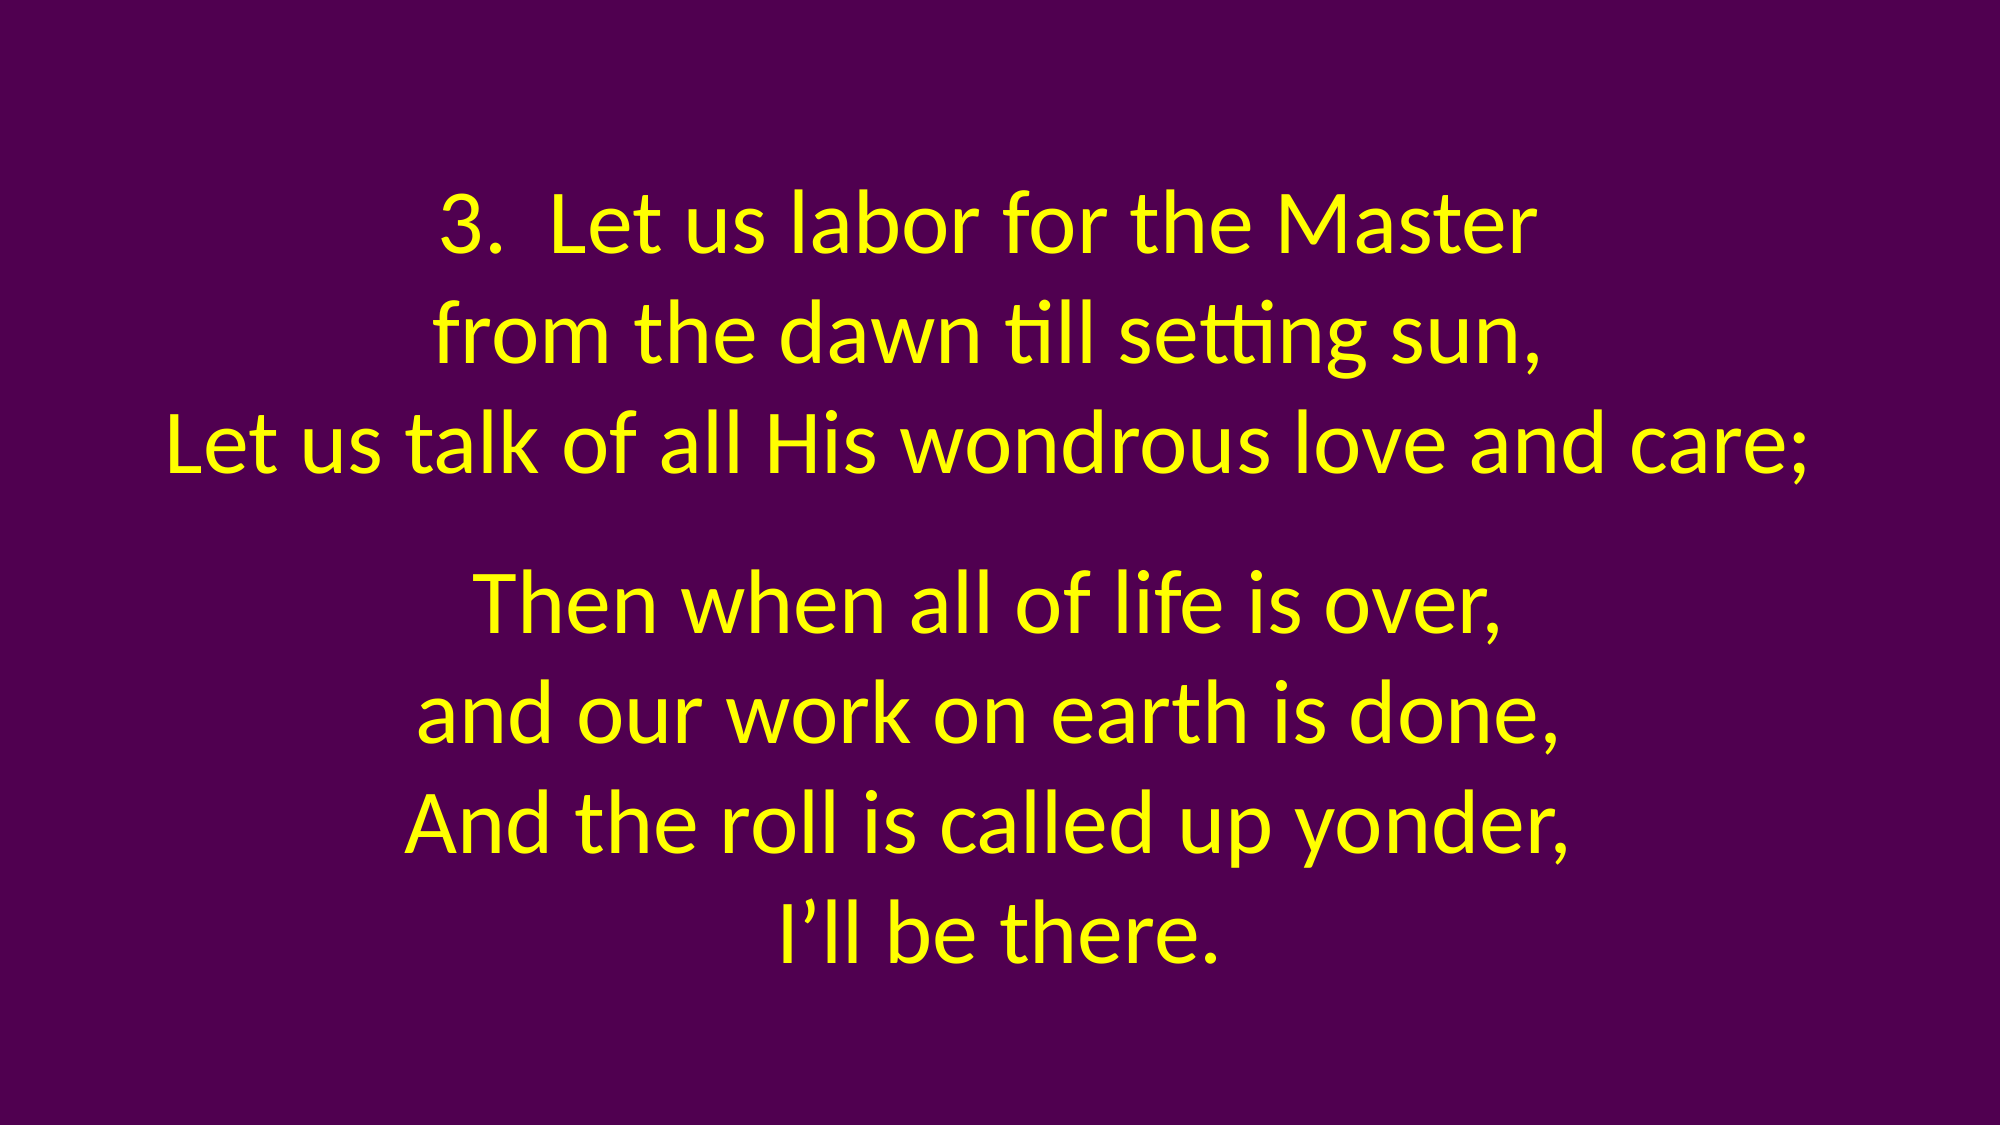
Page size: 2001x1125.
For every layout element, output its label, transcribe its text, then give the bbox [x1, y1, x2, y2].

text_box 3. Let us labor for the Master from the dawn till setting sun, Let us talk of all His wondrous love and care; Then when all of life is over, and our work on earth is done, And the roll is called up yonder, I’ll be there. [0, 154, 2000, 990]
